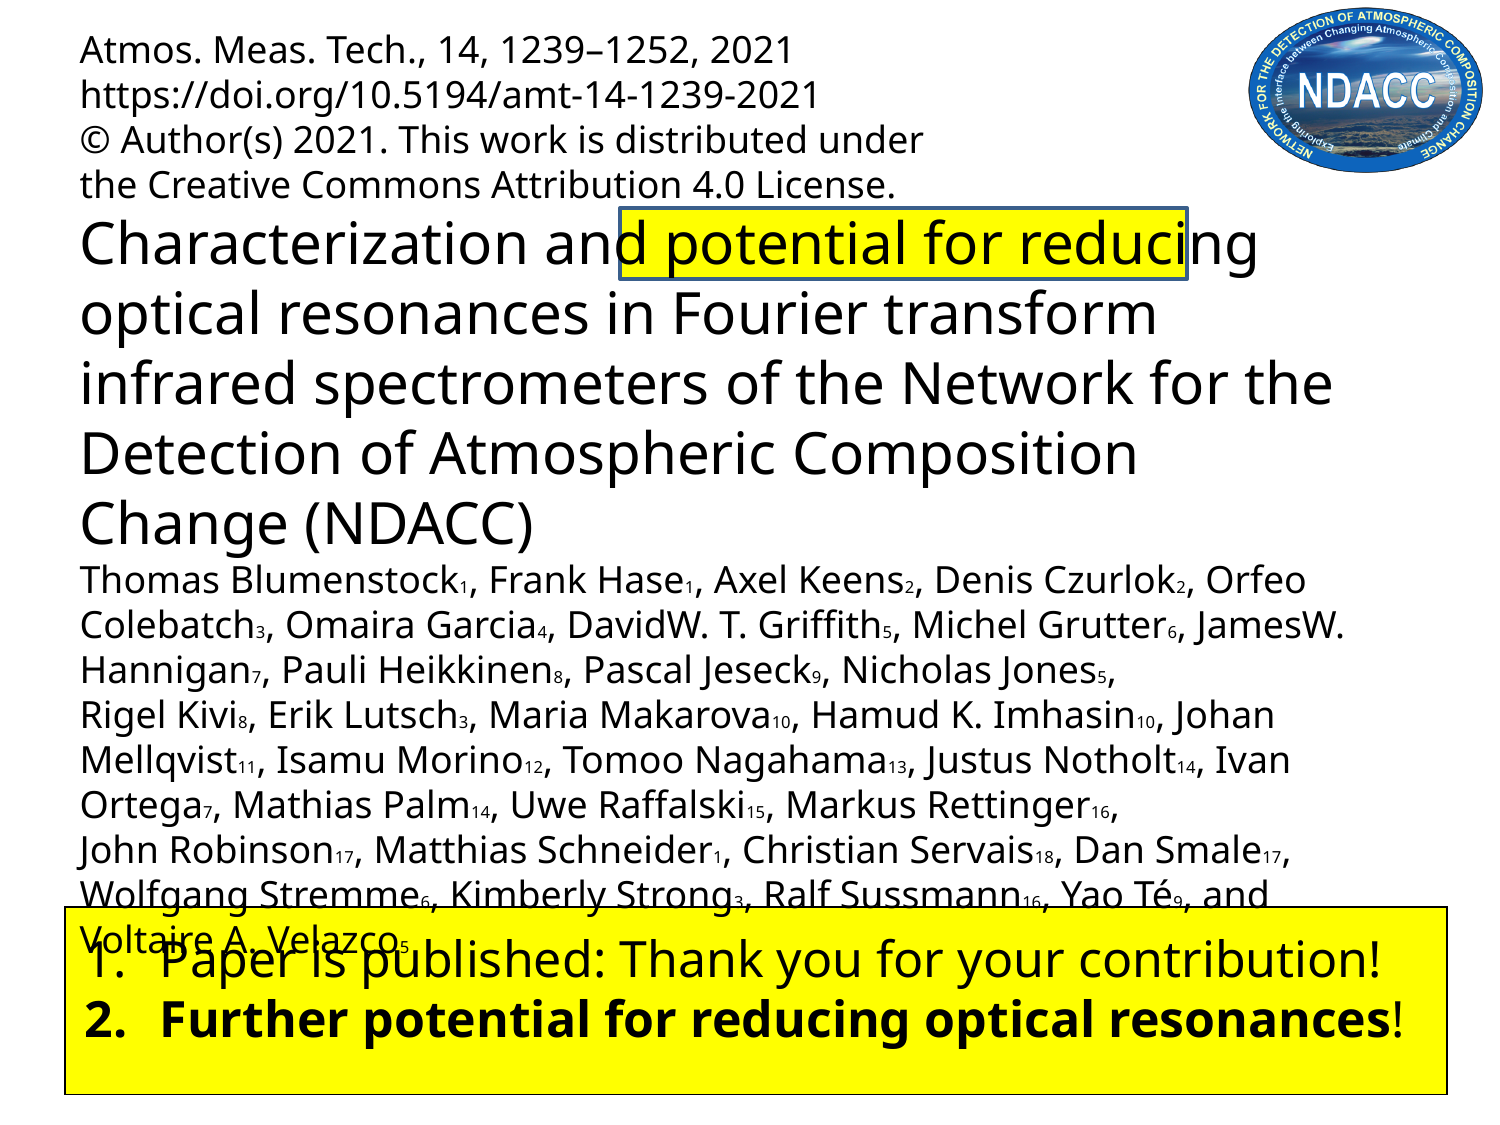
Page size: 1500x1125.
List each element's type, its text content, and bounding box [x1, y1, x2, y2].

picture [1248, 7, 1483, 173]
text_box Paper is published: Thank you for your contribution! Further potential for reducing optical resonances! [64, 906, 1447, 1095]
text_box Atmos. Meas. Tech., 14, 1239–1252, 2021 https://doi.org/10.5194/amt-14-1239-2021 © Author(s) 2021. This work is distributed under the Creative Commons Attribution 4.0 License. Characterization and potential for reducing optical resonances in Fourier transform infrared spectrometers of the Network for the Detection of Atmospheric Composition Change (NDACC) Thomas Blumenstock1, Frank Hase1, Axel Keens2, Denis Czurlok2, Orfeo Colebatch3, Omaira Garcia4, DavidW. T. Griffith5, Michel Grutter6, JamesW. Hannigan7, Pauli Heikkinen8, Pascal Jeseck9, Nicholas Jones5, Rigel Kivi8, Erik Lutsch3, Maria Makarova10, Hamud K. Imhasin10, Johan Mellqvist11, Isamu Morino12, Tomoo Nagahama13, Justus Notholt14, Ivan Ortega7, Mathias Palm14, Uwe Raffalski15, Markus Rettinger16, John Robinson17, Matthias Schneider1, Christian Servais18, Dan Smale17, Wolfgang Stremme6, Kimberly Strong3, Ralf Sussmann16, Yao Té9, and Voltaire A. Velazco5 [64, 19, 1365, 969]
